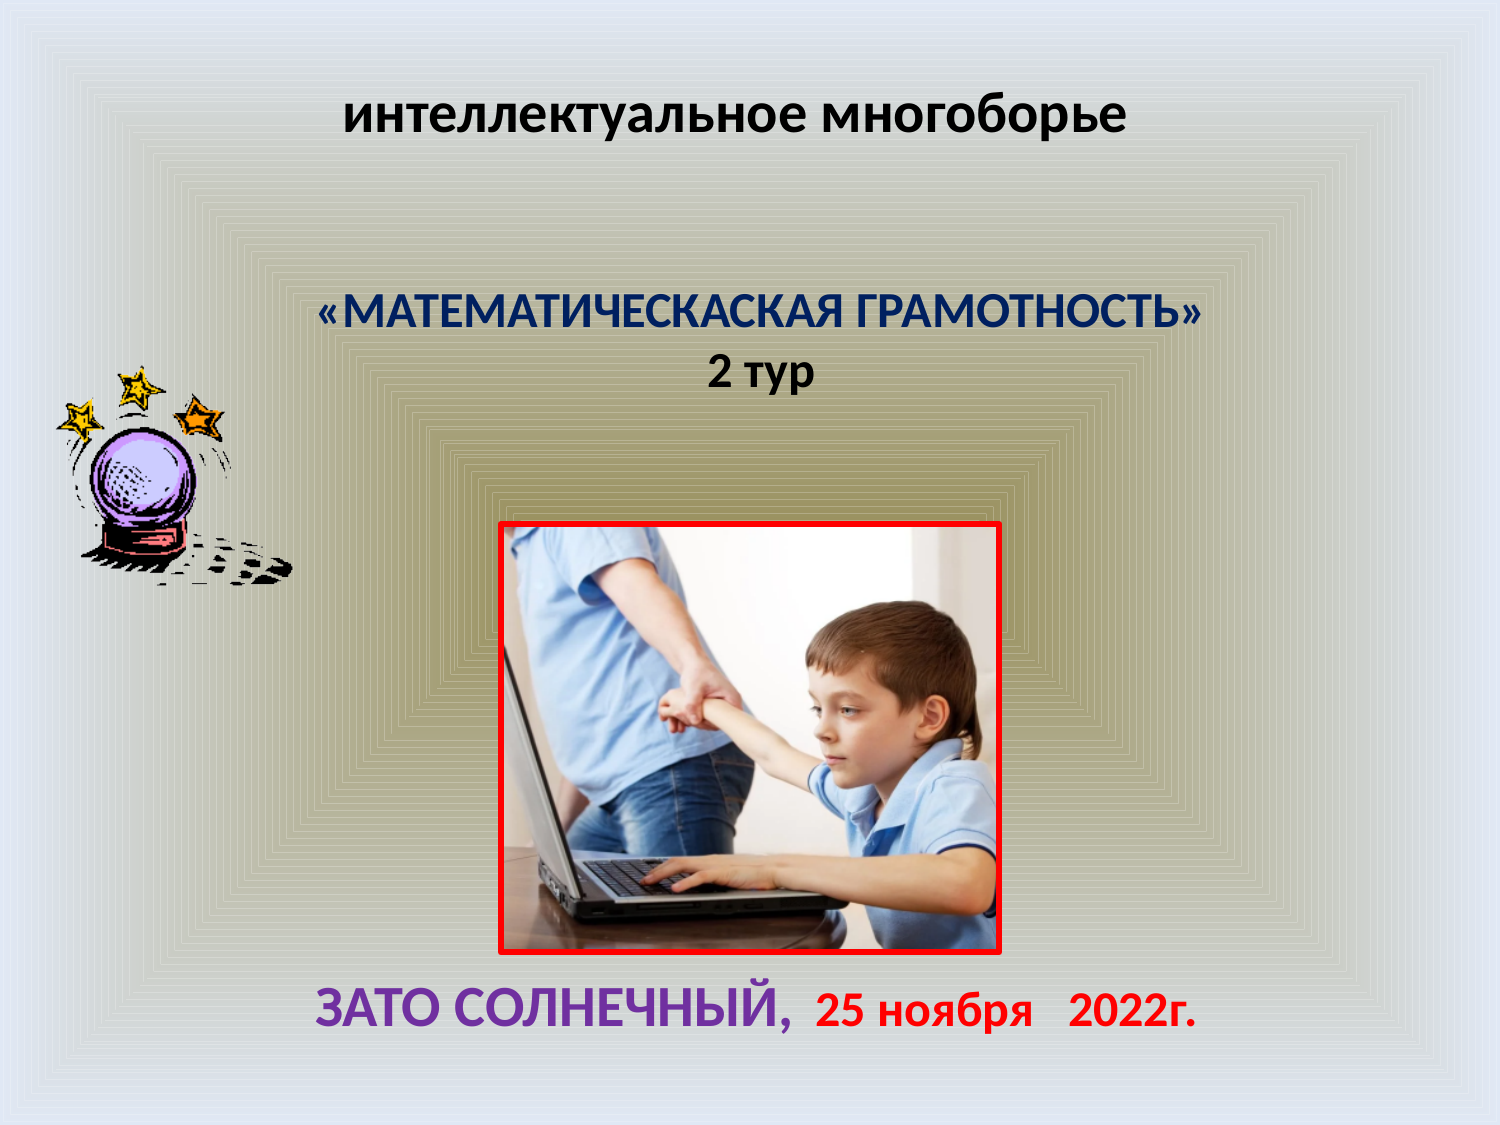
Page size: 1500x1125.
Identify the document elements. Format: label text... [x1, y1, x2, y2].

text_box ЗАТО СОЛНЕЧНЫЙ, 25 ноября 2022г. [234, 960, 1313, 1046]
picture [503, 527, 997, 950]
title «МАТЕМАТИЧЕСКАСКАЯ ГРАМОТНОСТЬ» 2 тур [100, 208, 1423, 466]
text_box интеллектуальное многоборье [301, 66, 1235, 152]
picture [52, 361, 300, 600]
